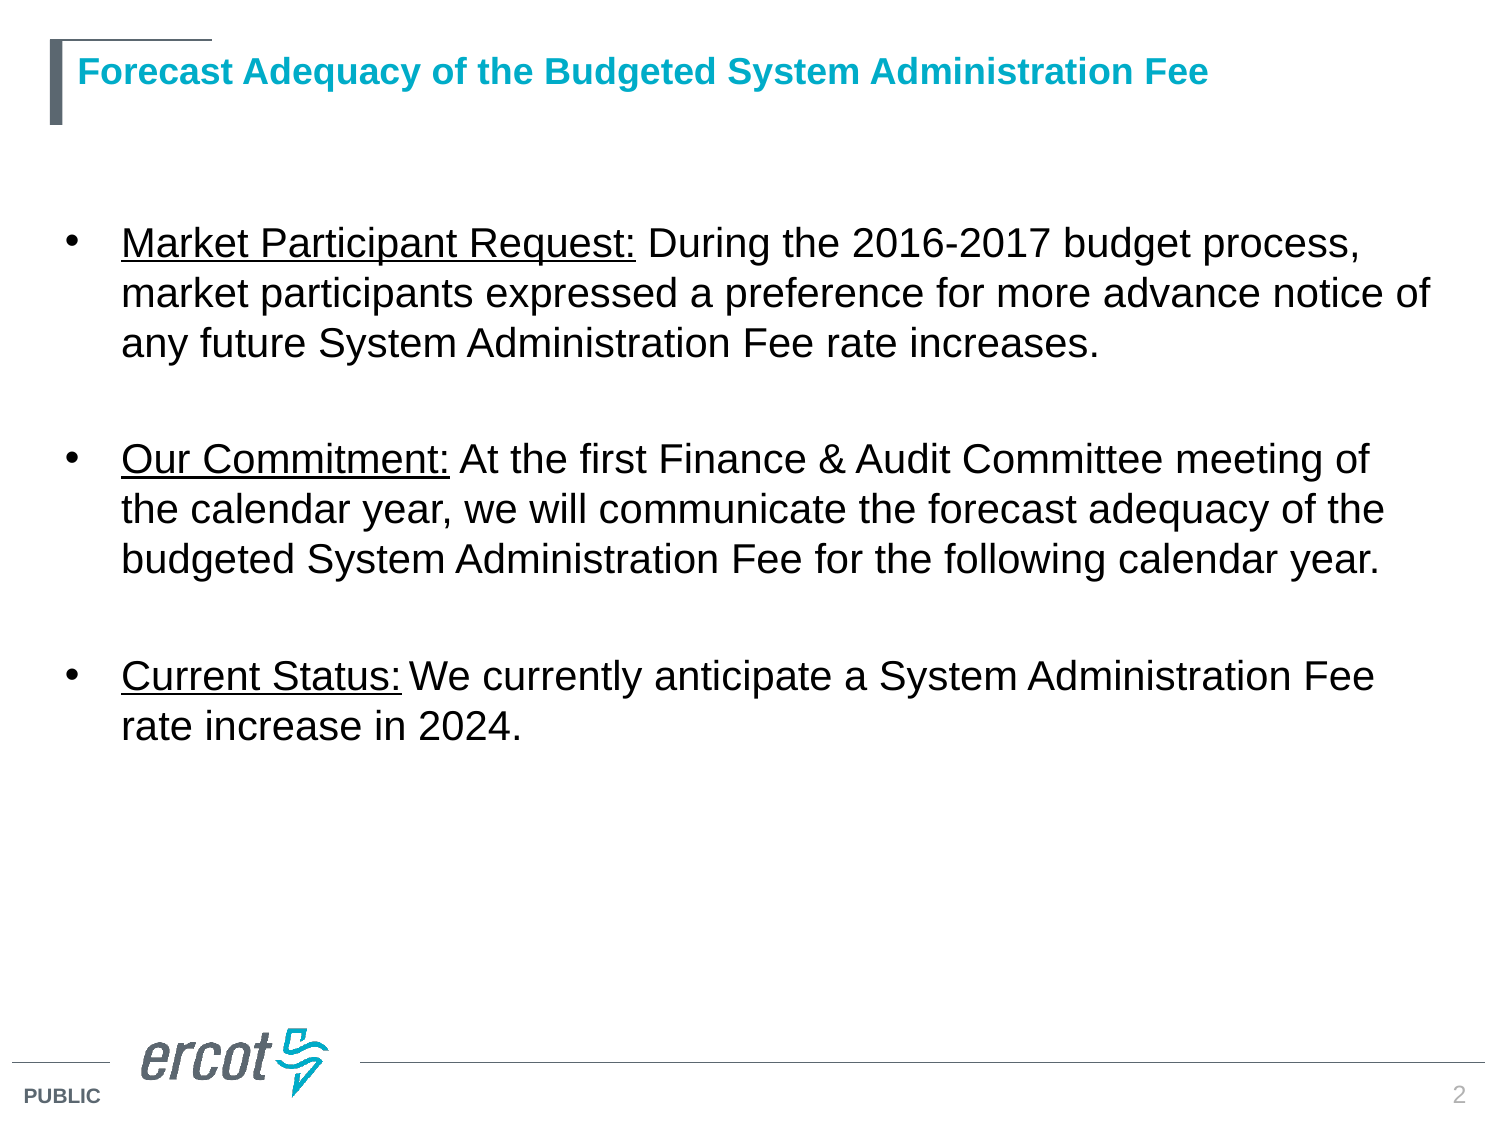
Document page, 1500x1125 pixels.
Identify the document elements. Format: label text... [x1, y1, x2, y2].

title Forecast Adequacy of the Budgeted System Administration Fee [62, 39, 1450, 158]
picture [137, 1024, 332, 1100]
slide_number 2 [1437, 1076, 1475, 1112]
list Market Participant Request: During the 2016-2017 budget process, market participants expressed a preference for more advance notice of any future System Administration Fee rate increases. Our Commitment: At the first Finance & Audit Committee meeting of the calendar year, we will communicate the forecast adequacy of the budgeted System Administration Fee for the following calendar year. Current Status: We currently anticipate a System Administration Fee rate increase in 2024. [50, 208, 1450, 861]
